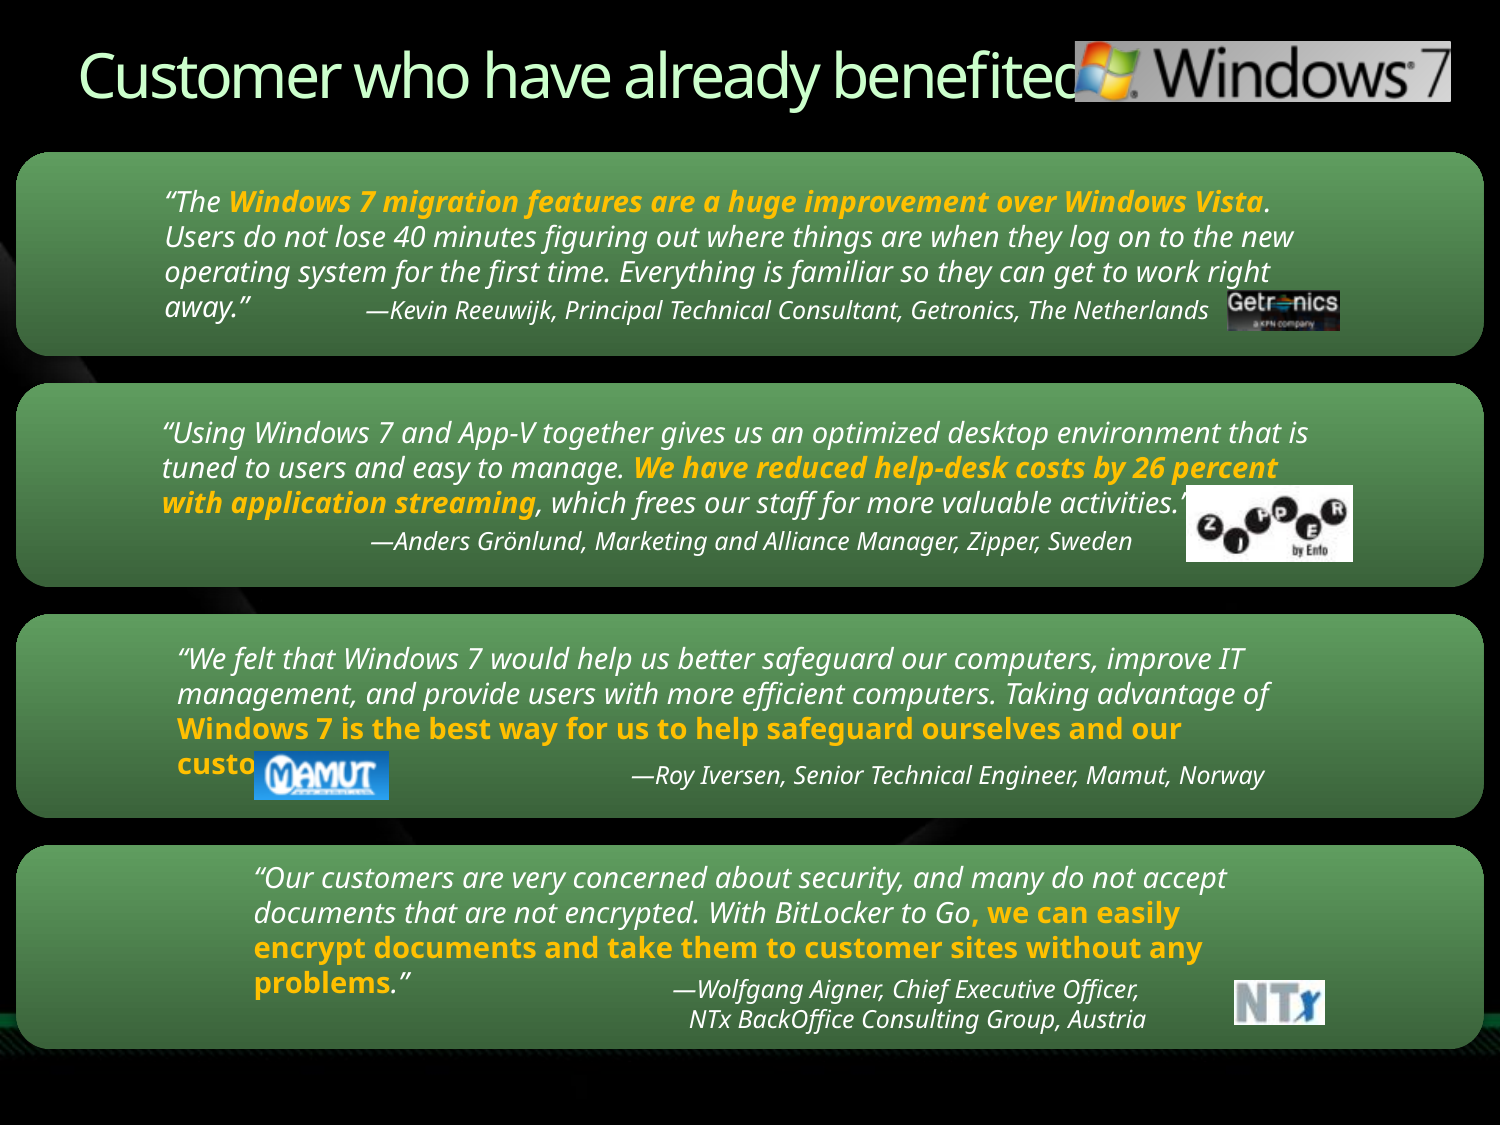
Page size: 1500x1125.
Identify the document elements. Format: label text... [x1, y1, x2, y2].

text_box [16, 845, 1484, 1050]
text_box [16, 614, 1484, 819]
text_box Customer who have already benefited from [62, 37, 1438, 102]
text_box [16, 152, 1484, 357]
picture [0, 0, 1500, 1125]
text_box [16, 383, 1484, 588]
